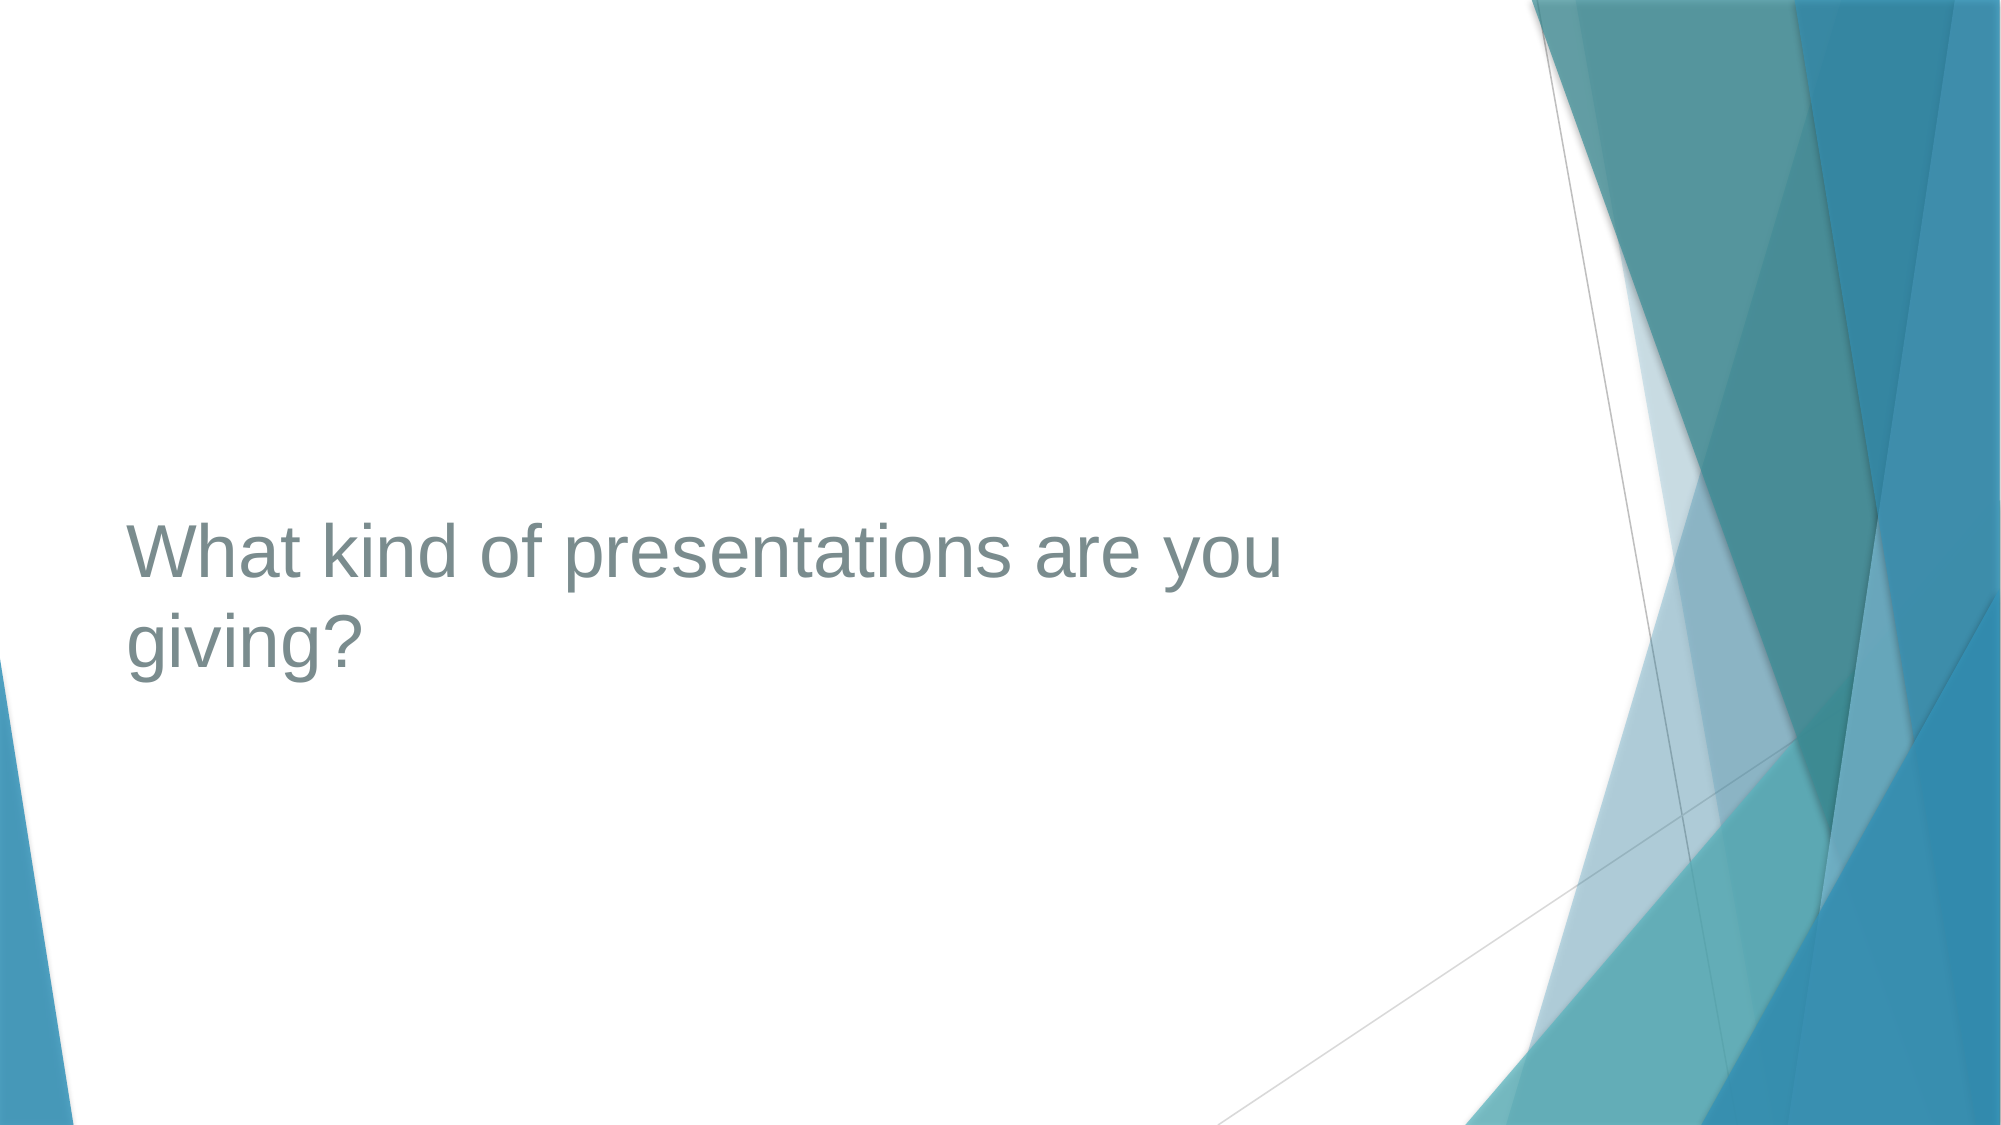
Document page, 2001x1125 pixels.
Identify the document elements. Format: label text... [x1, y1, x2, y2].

title What kind of presentations are you giving? [111, 443, 1522, 743]
